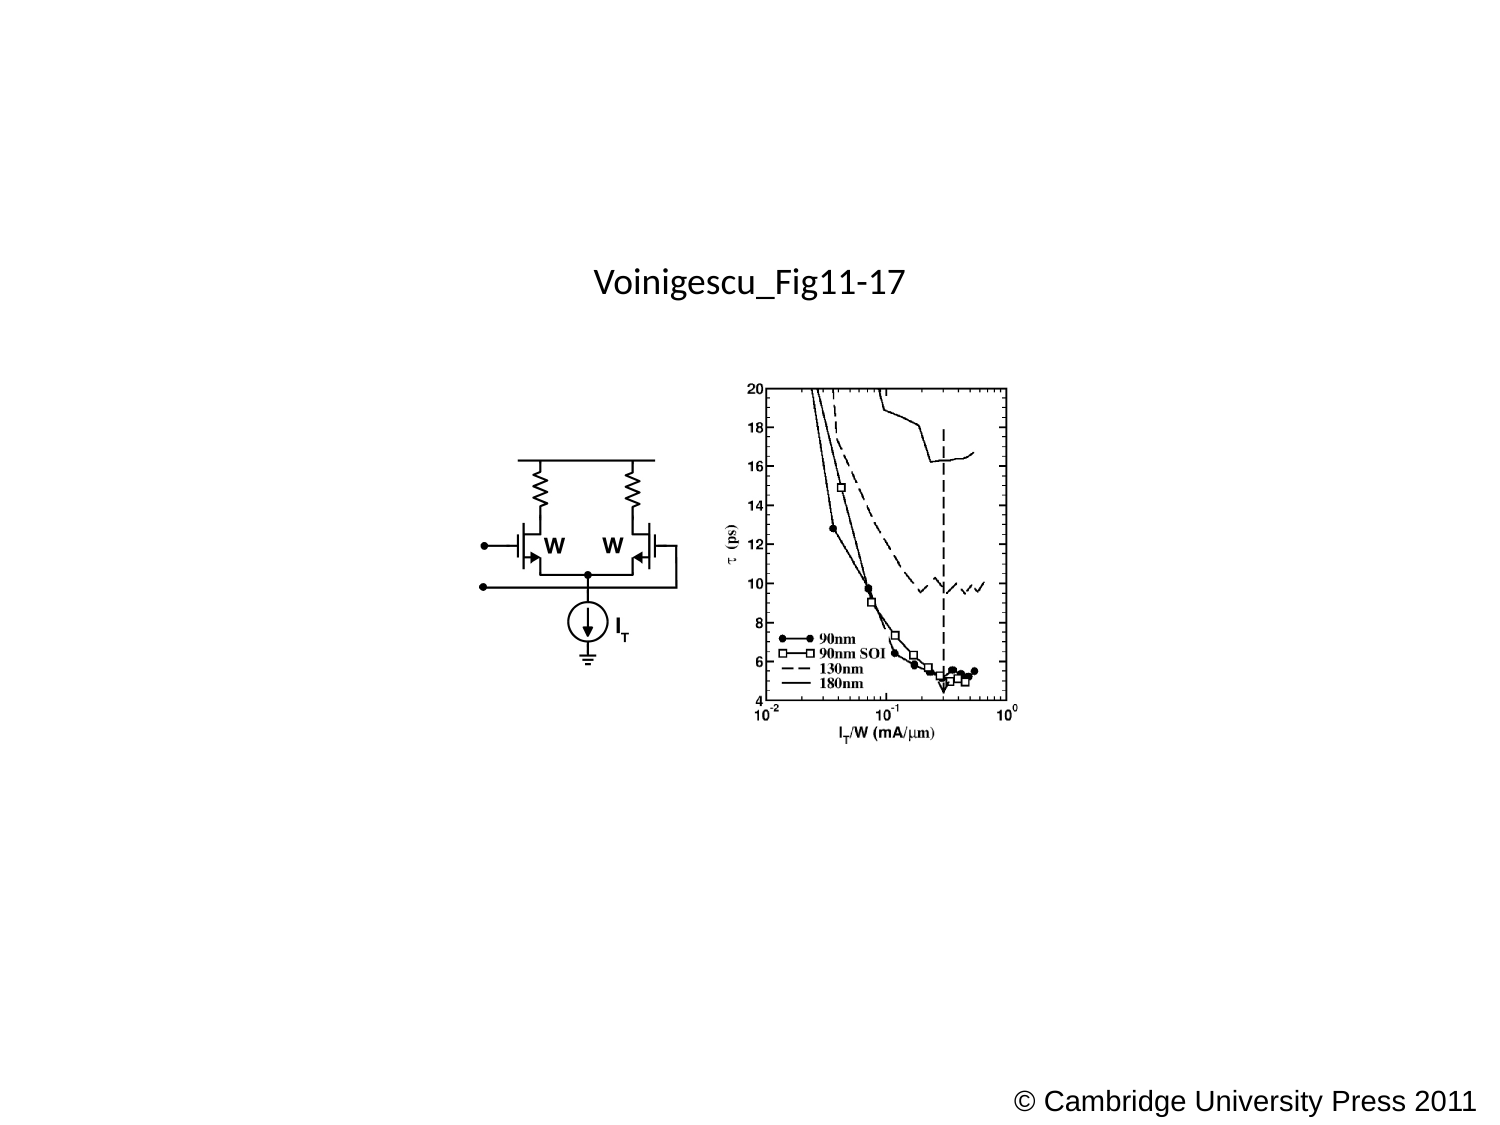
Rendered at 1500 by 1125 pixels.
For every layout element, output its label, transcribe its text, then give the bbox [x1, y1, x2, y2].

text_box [479, 249, 1021, 749]
text_box © Cambridge University Press 2011 [907, 1074, 1493, 1125]
